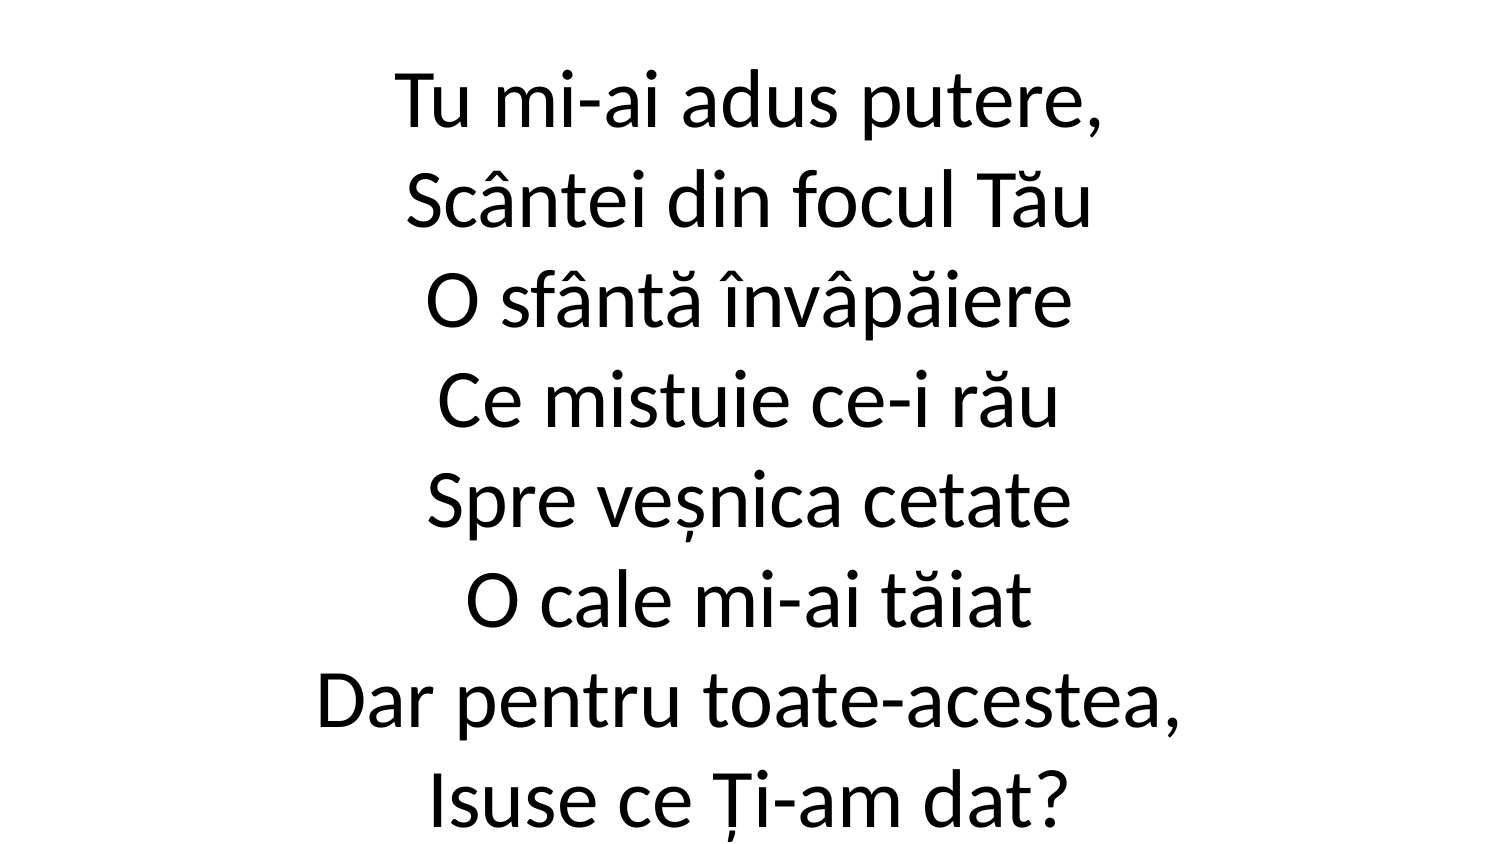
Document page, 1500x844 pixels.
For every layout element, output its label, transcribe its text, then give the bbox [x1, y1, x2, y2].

text_box Tu mi-ai adus putere, Scântei din focul Tău O sfântă învâpăiere Ce mistuie ce-i rău Spre veșnica cetate O cale mi-ai tăiat Dar pentru toate-acestea, Isuse ce Ți-am dat? [300, 0, 1200, 844]
